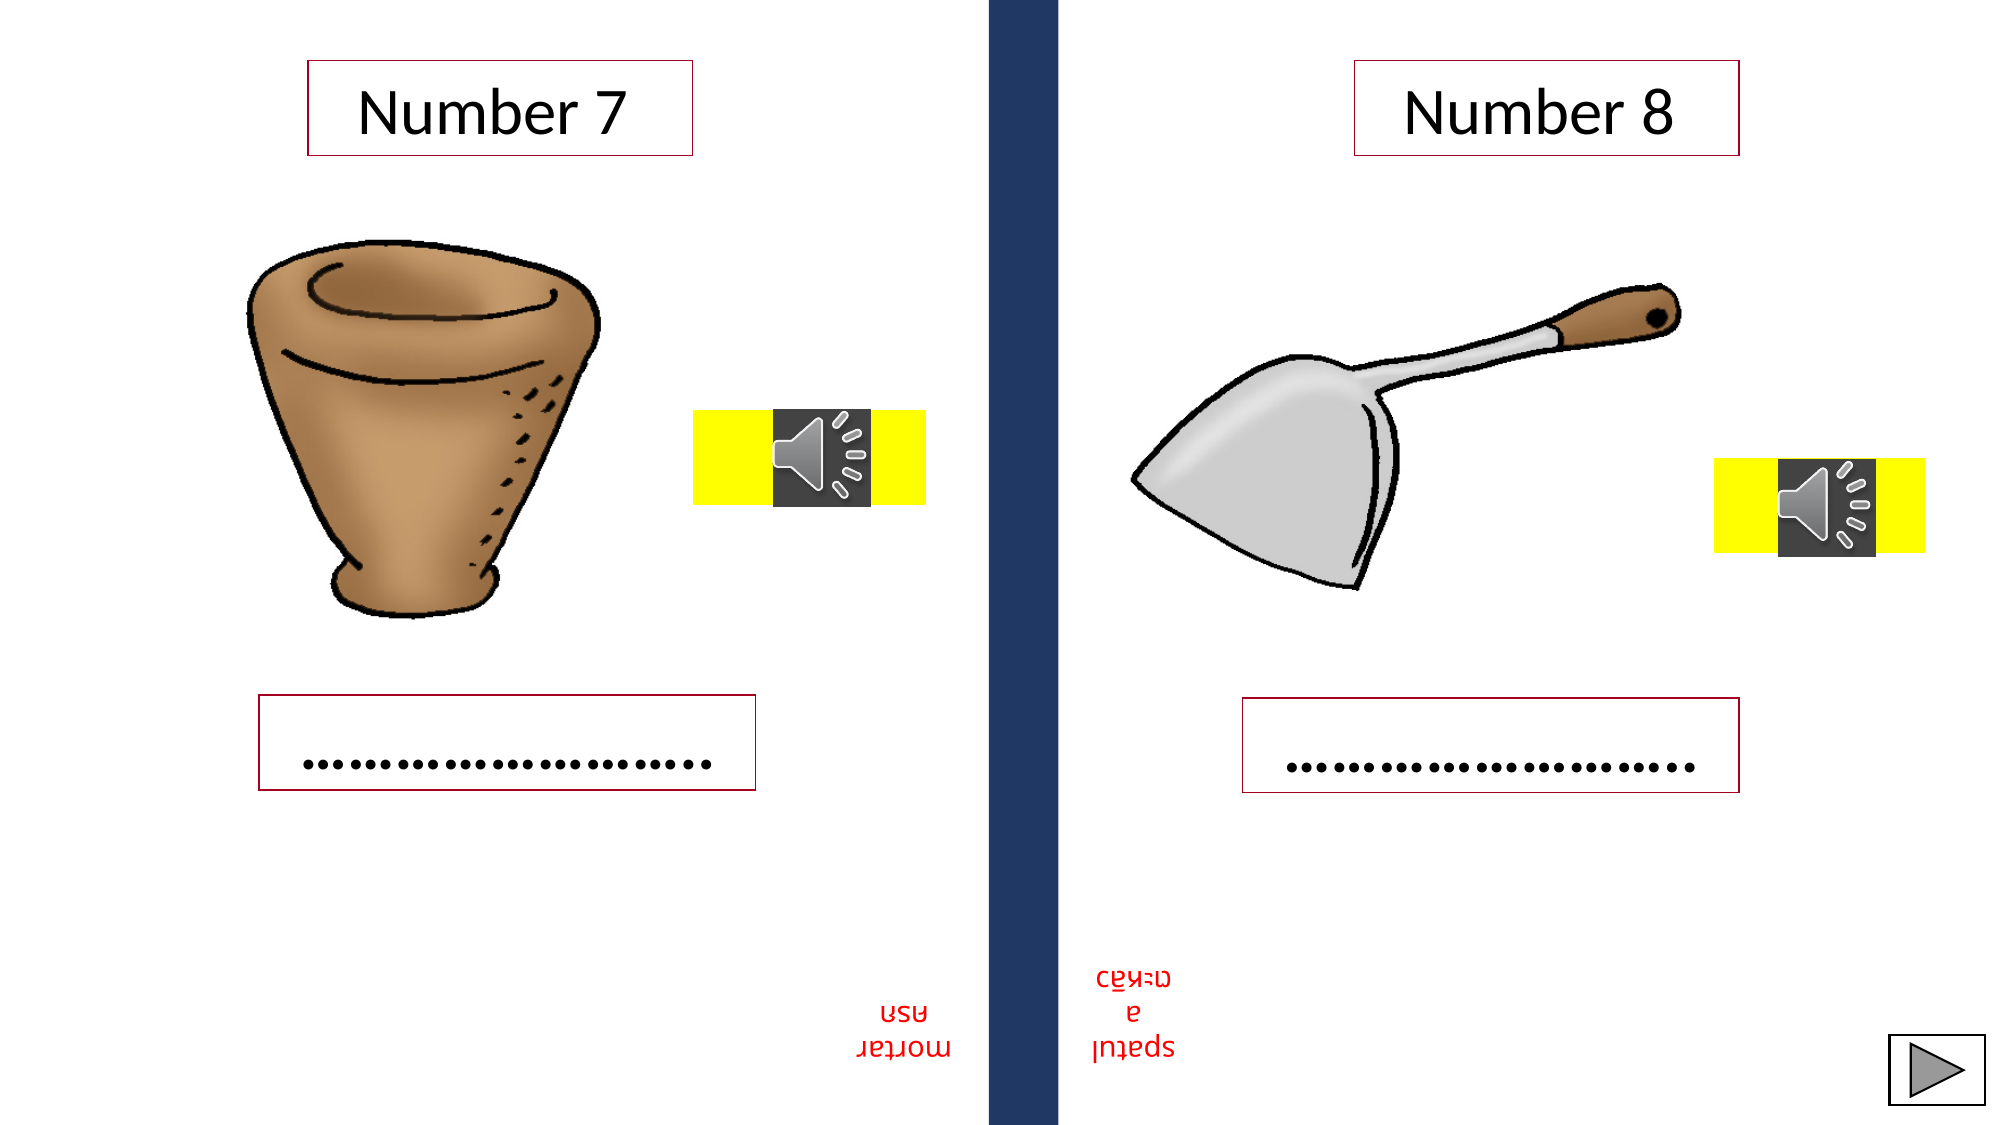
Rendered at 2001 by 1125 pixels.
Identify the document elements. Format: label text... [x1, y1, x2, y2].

picture [772, 407, 873, 508]
picture [1776, 457, 1877, 558]
table_header [693, 410, 772, 505]
table_header [1714, 458, 1776, 553]
text_box [988, 0, 1059, 1125]
text_box …………………….. [259, 695, 756, 790]
picture [1121, 217, 1714, 603]
text_box Number 8 [1354, 60, 1739, 156]
text_box [1888, 1034, 1986, 1106]
text_box Number 7 [308, 60, 693, 156]
table_header [1877, 458, 1925, 553]
text_box spatula ตะหลิว [1069, 958, 1198, 1078]
table_header [873, 410, 926, 505]
text_box mortar ครก [835, 993, 973, 1078]
picture [161, 190, 652, 649]
text_box …………………….. [1242, 697, 1739, 793]
